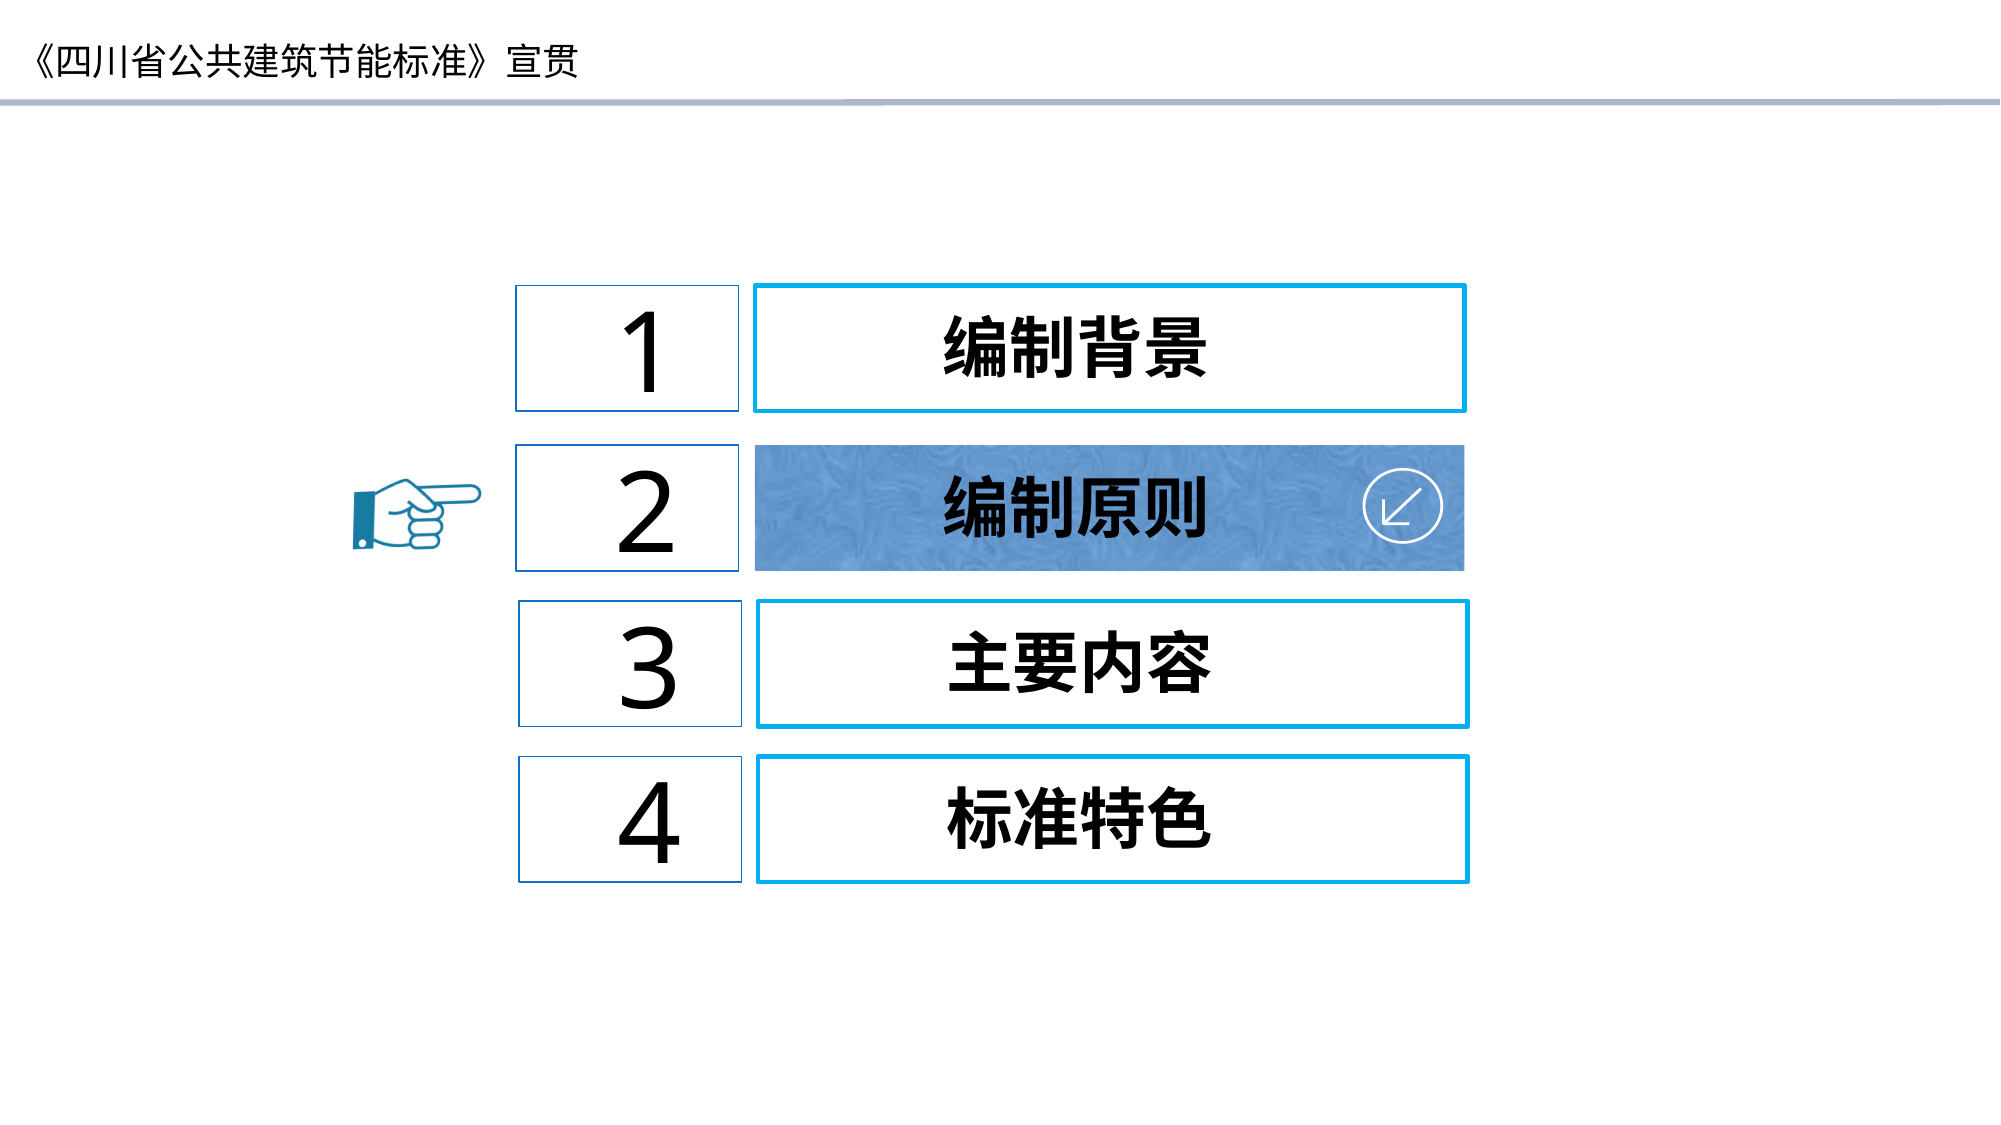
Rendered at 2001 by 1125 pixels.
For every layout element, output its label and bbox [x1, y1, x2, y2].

text_box [515, 432, 1465, 584]
text_box [519, 588, 1468, 740]
text_box [515, 272, 1465, 424]
text_box [519, 743, 1468, 895]
picture [355, 444, 457, 574]
